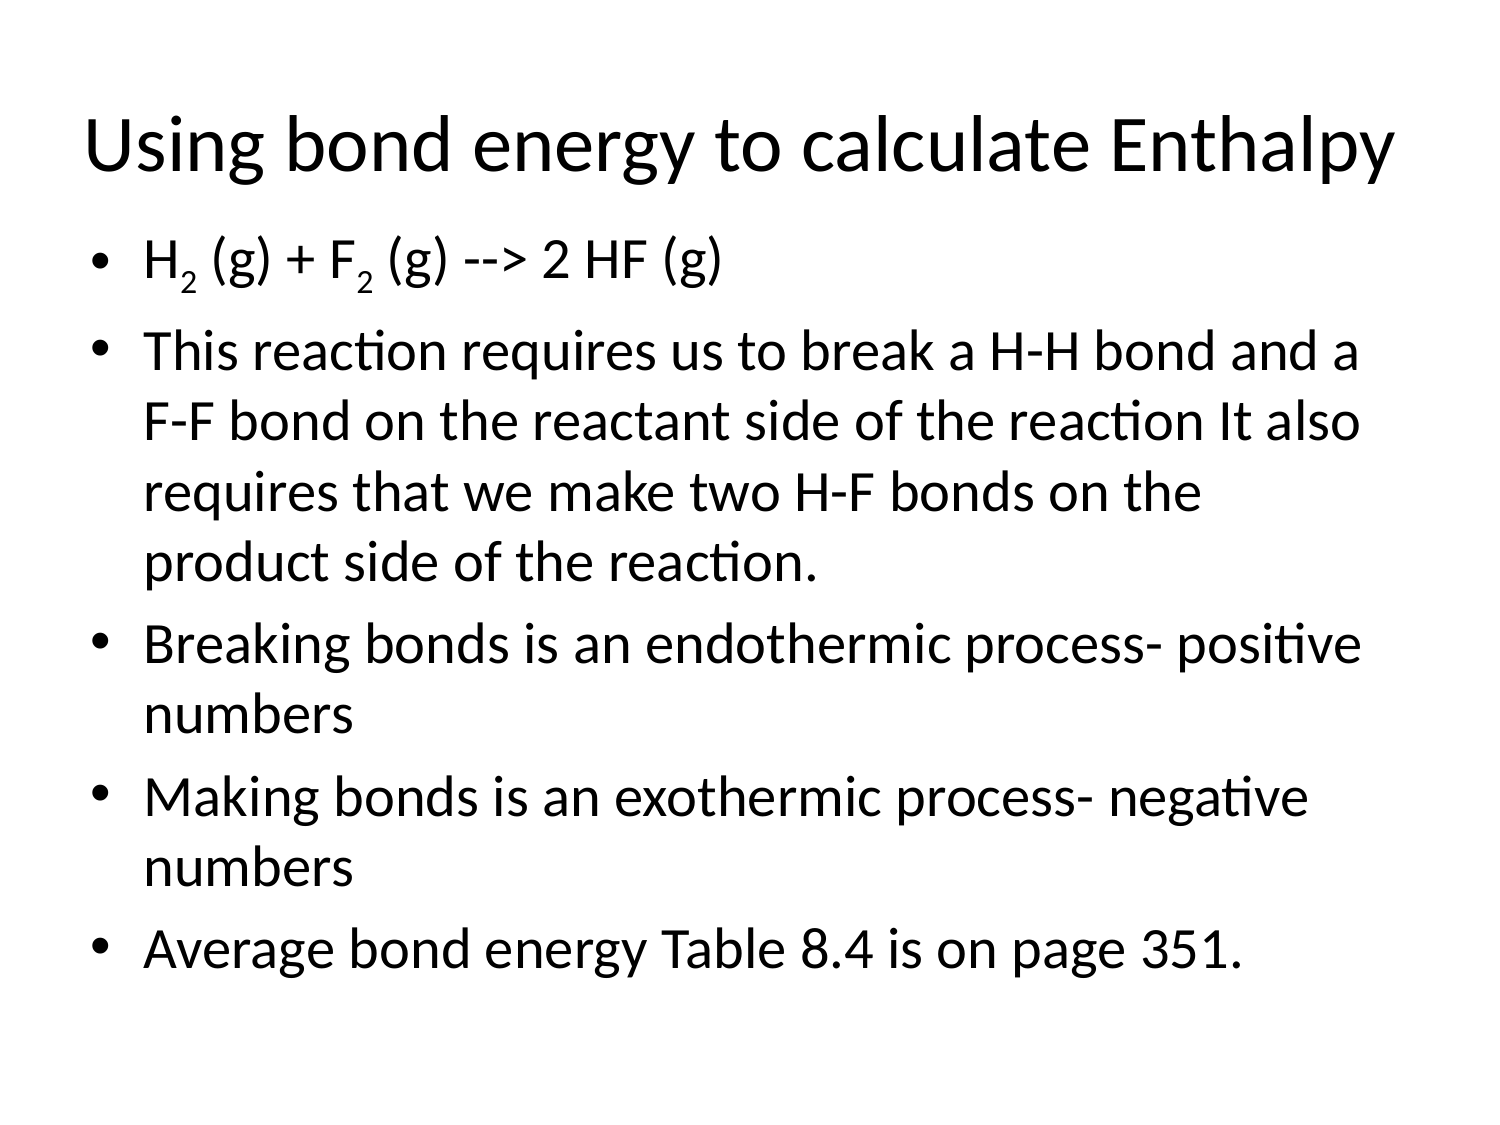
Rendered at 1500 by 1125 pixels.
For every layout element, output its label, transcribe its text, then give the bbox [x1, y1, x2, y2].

list H2 (g) + F2 (g) --> 2 HF (g) This reaction requires us to break a H-H bond and a F-F bond on the reactant side of the reaction It also requires that we make two H-F bonds on the product side of the reaction. Breaking bonds is an endothermic process- positive numbers Making bonds is an exothermic process- negative numbers Average bond energy Table 8.4 is on page 351. [75, 212, 1388, 1005]
title Using bond energy to calculate Enthalpy [37, 45, 1463, 233]
